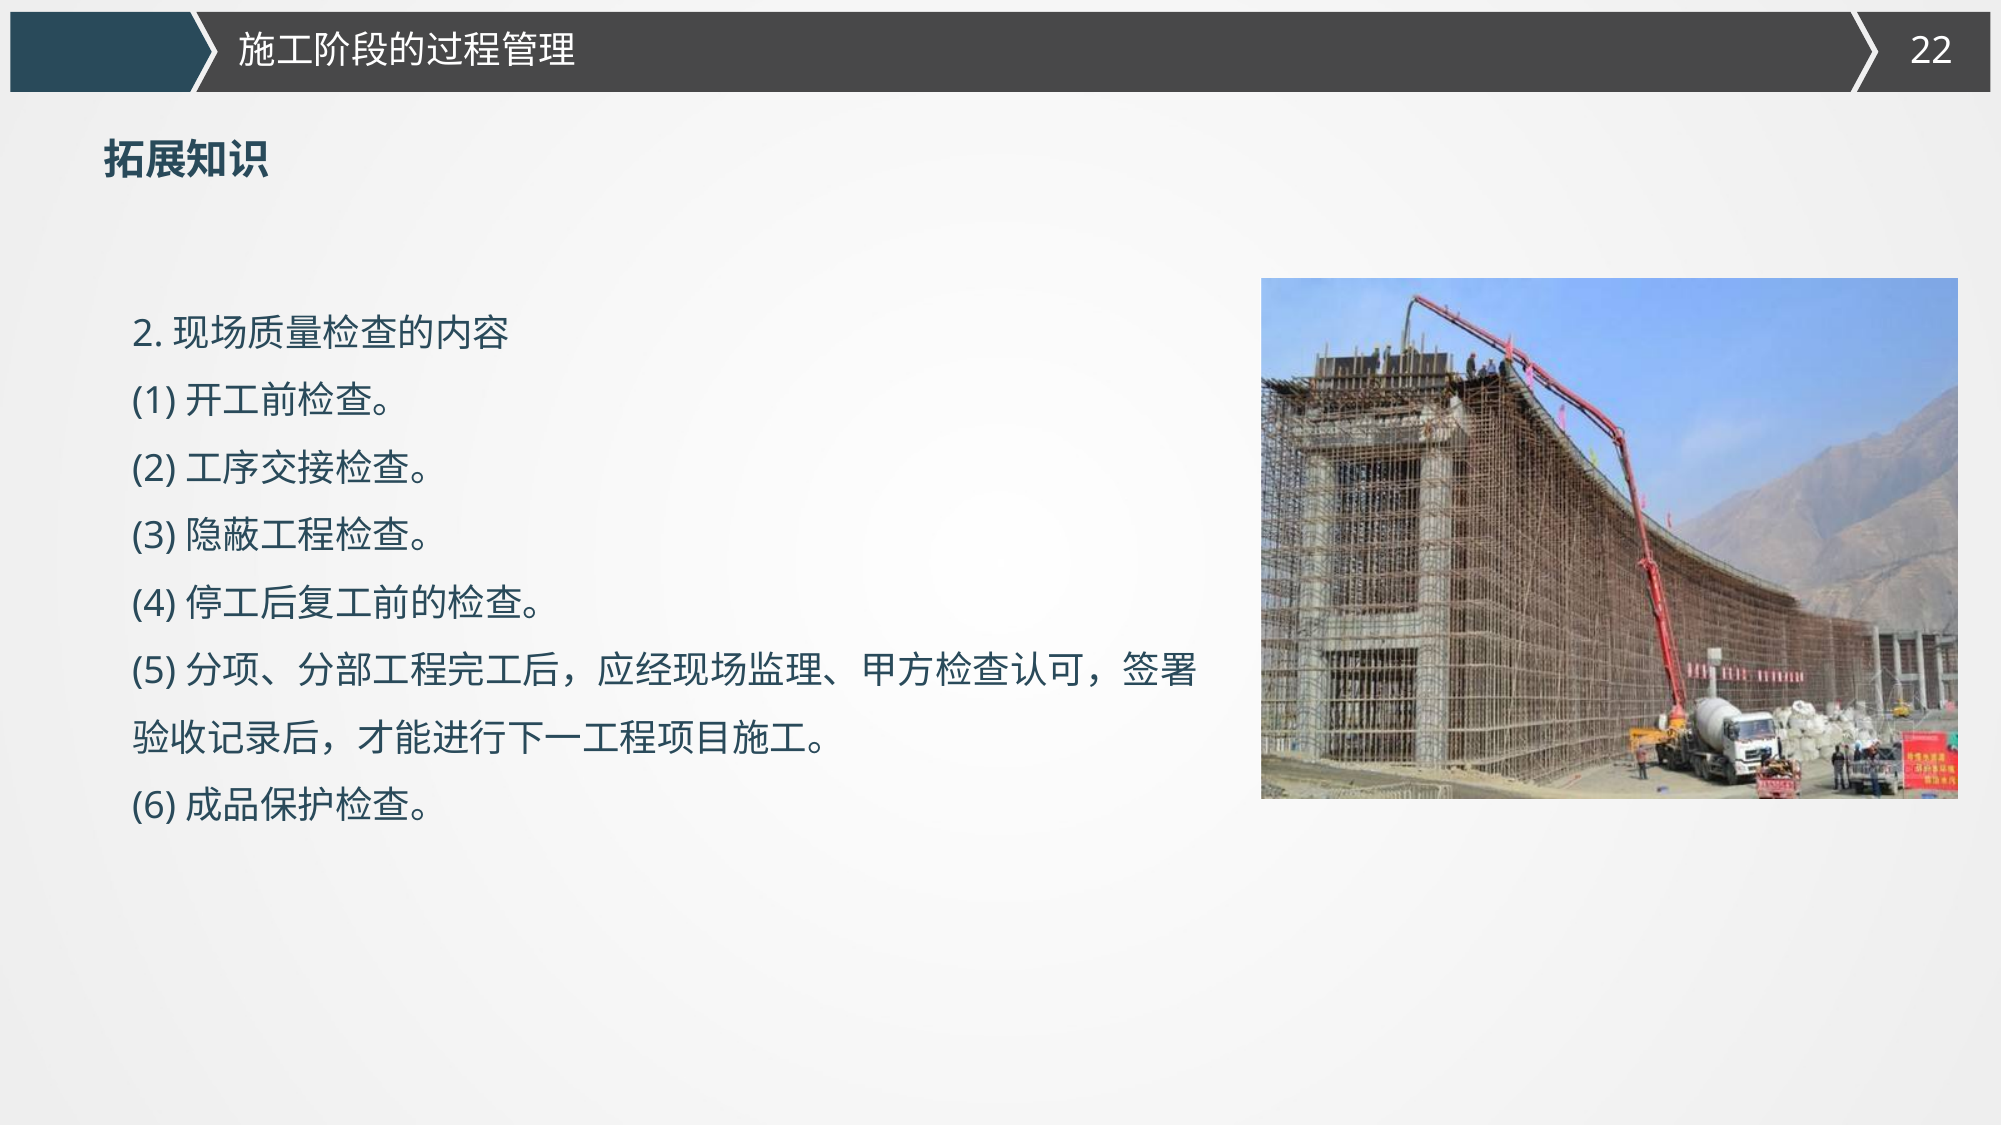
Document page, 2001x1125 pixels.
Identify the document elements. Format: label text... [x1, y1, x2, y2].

text_box 2.现场质量检查的内容 (1)开工前检查。 (2)工序交接检查。 (3)隐蔽工程检查。 (4)停工后复工前的检查。 (5)分项、分部工程完工后，应经现场监理、甲方检查认可，签署验收记录后，才能进行下一工程项目施工。 (6)成品保护检查。 [117, 278, 1240, 947]
text_box 施工阶段的过程管理 [223, 19, 906, 169]
picture [0, 0, 2001, 1125]
text_box 拓展知识 [88, 125, 496, 190]
